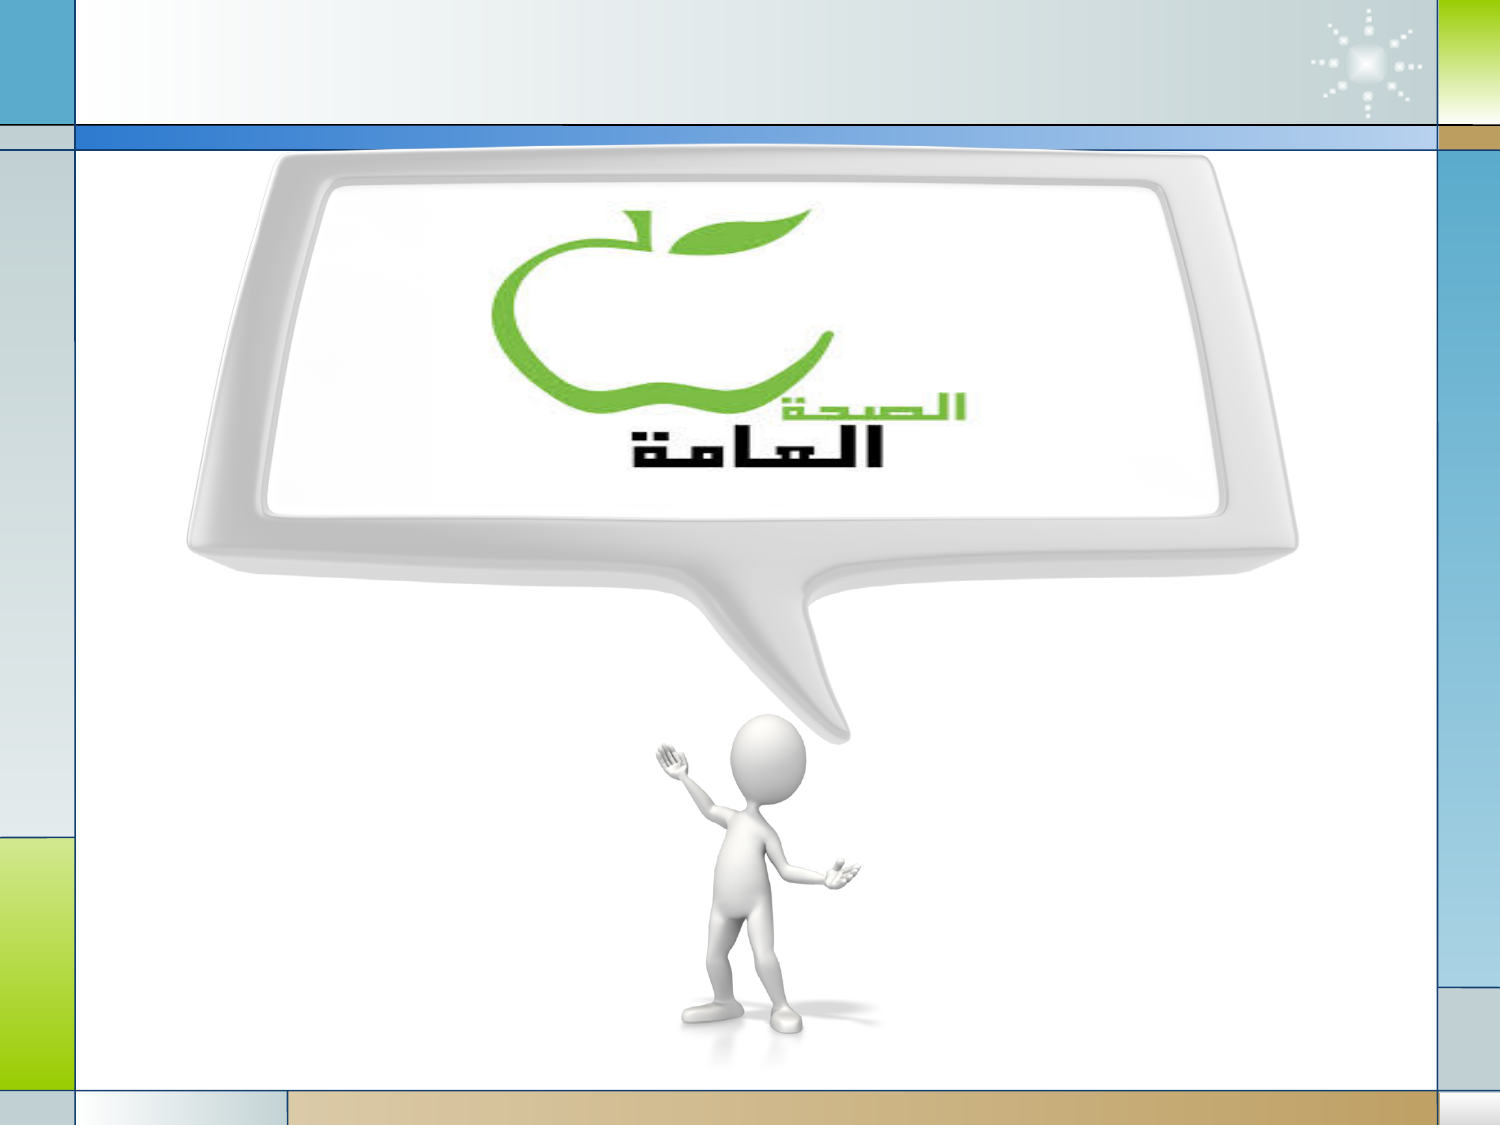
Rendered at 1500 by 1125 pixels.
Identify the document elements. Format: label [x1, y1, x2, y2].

list [620, 703, 897, 1071]
picture [96, 116, 1401, 764]
